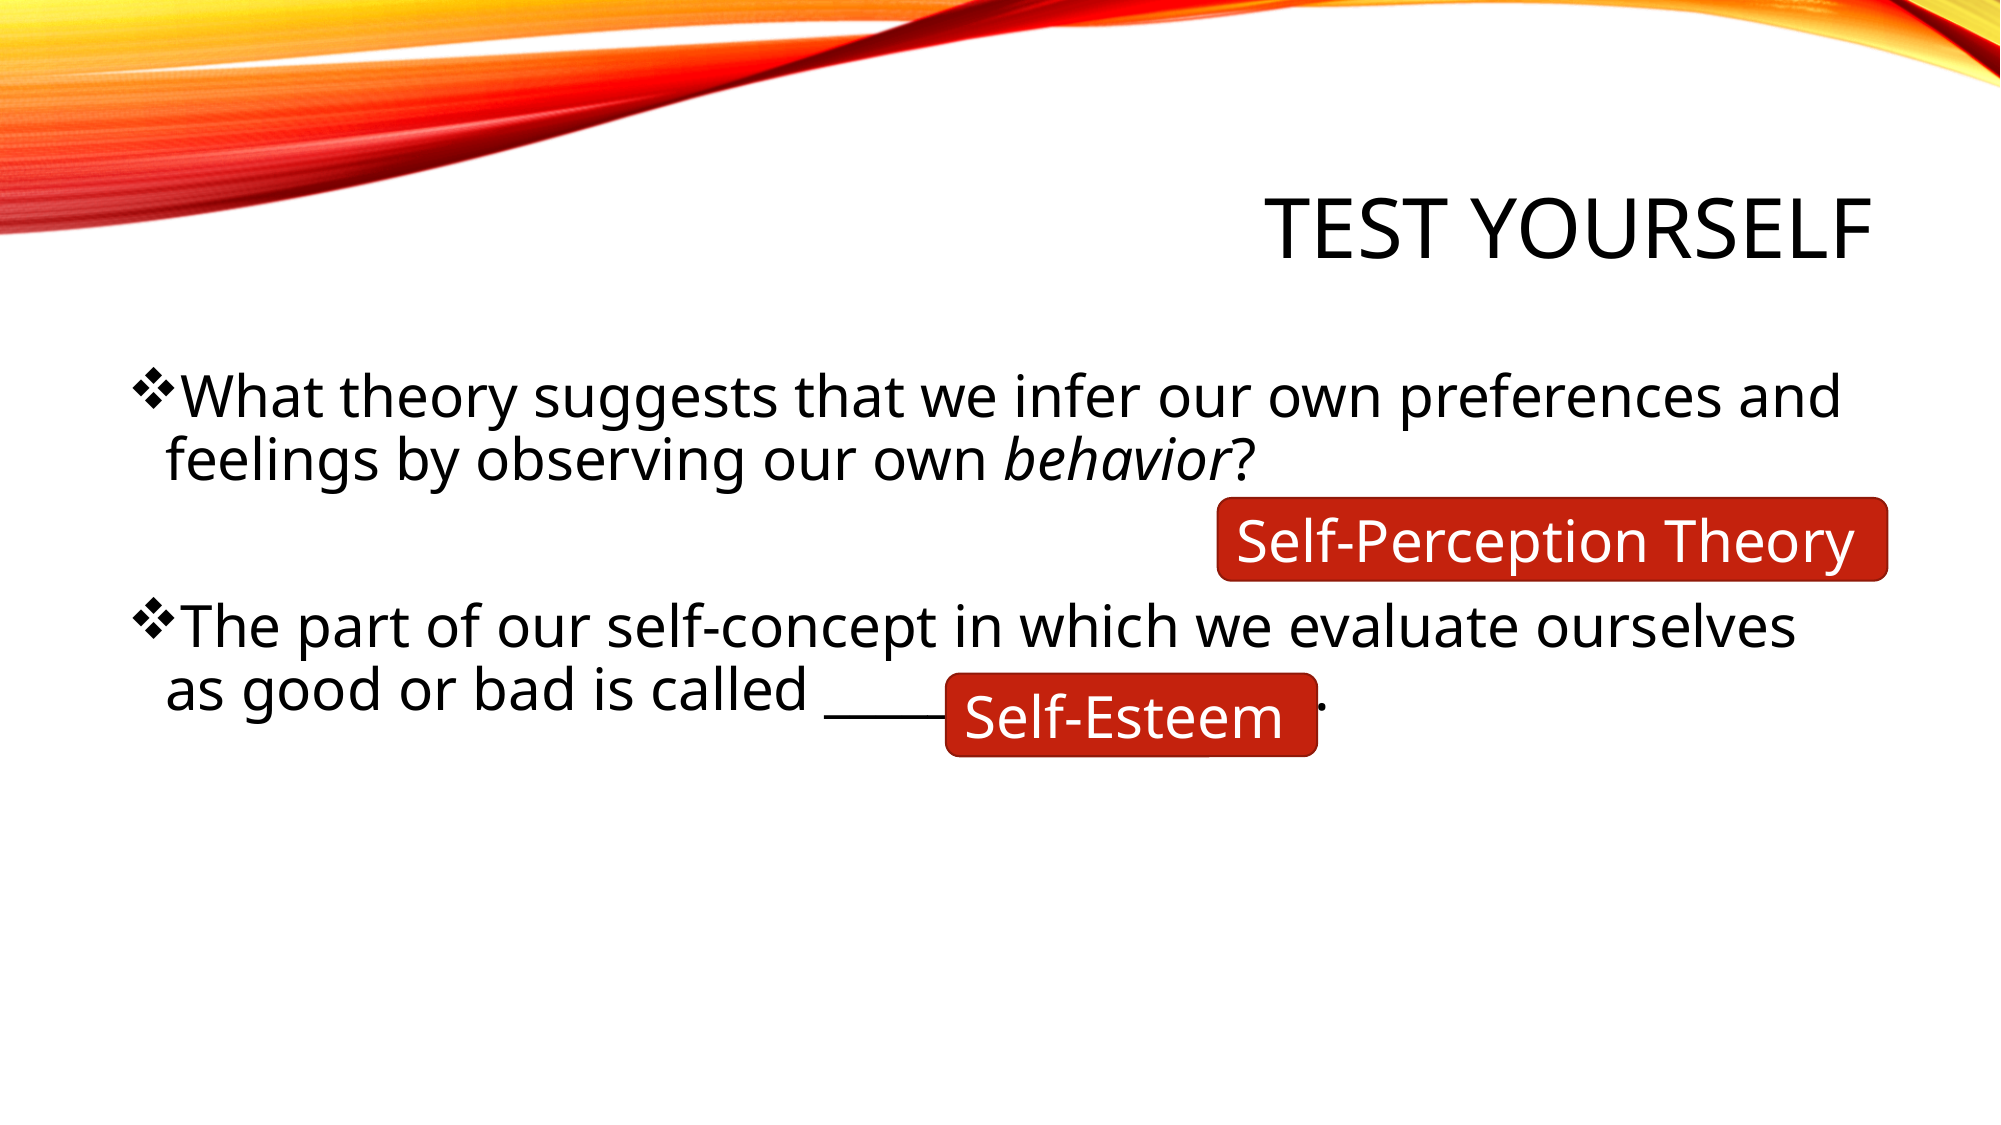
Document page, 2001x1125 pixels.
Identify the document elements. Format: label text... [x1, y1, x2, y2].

list What theory suggests that we infer our own preferences and feelings by observing our own behavior? The part of our self-concept in which we evaluate ourselves as good or bad is called ___________________. [112, 360, 1888, 1021]
text_box Self-Perception Theory [1216, 496, 1889, 582]
title Test yourself [474, 125, 1888, 338]
text_box Self-Esteem [944, 672, 1319, 758]
picture [0, 0, 2000, 237]
